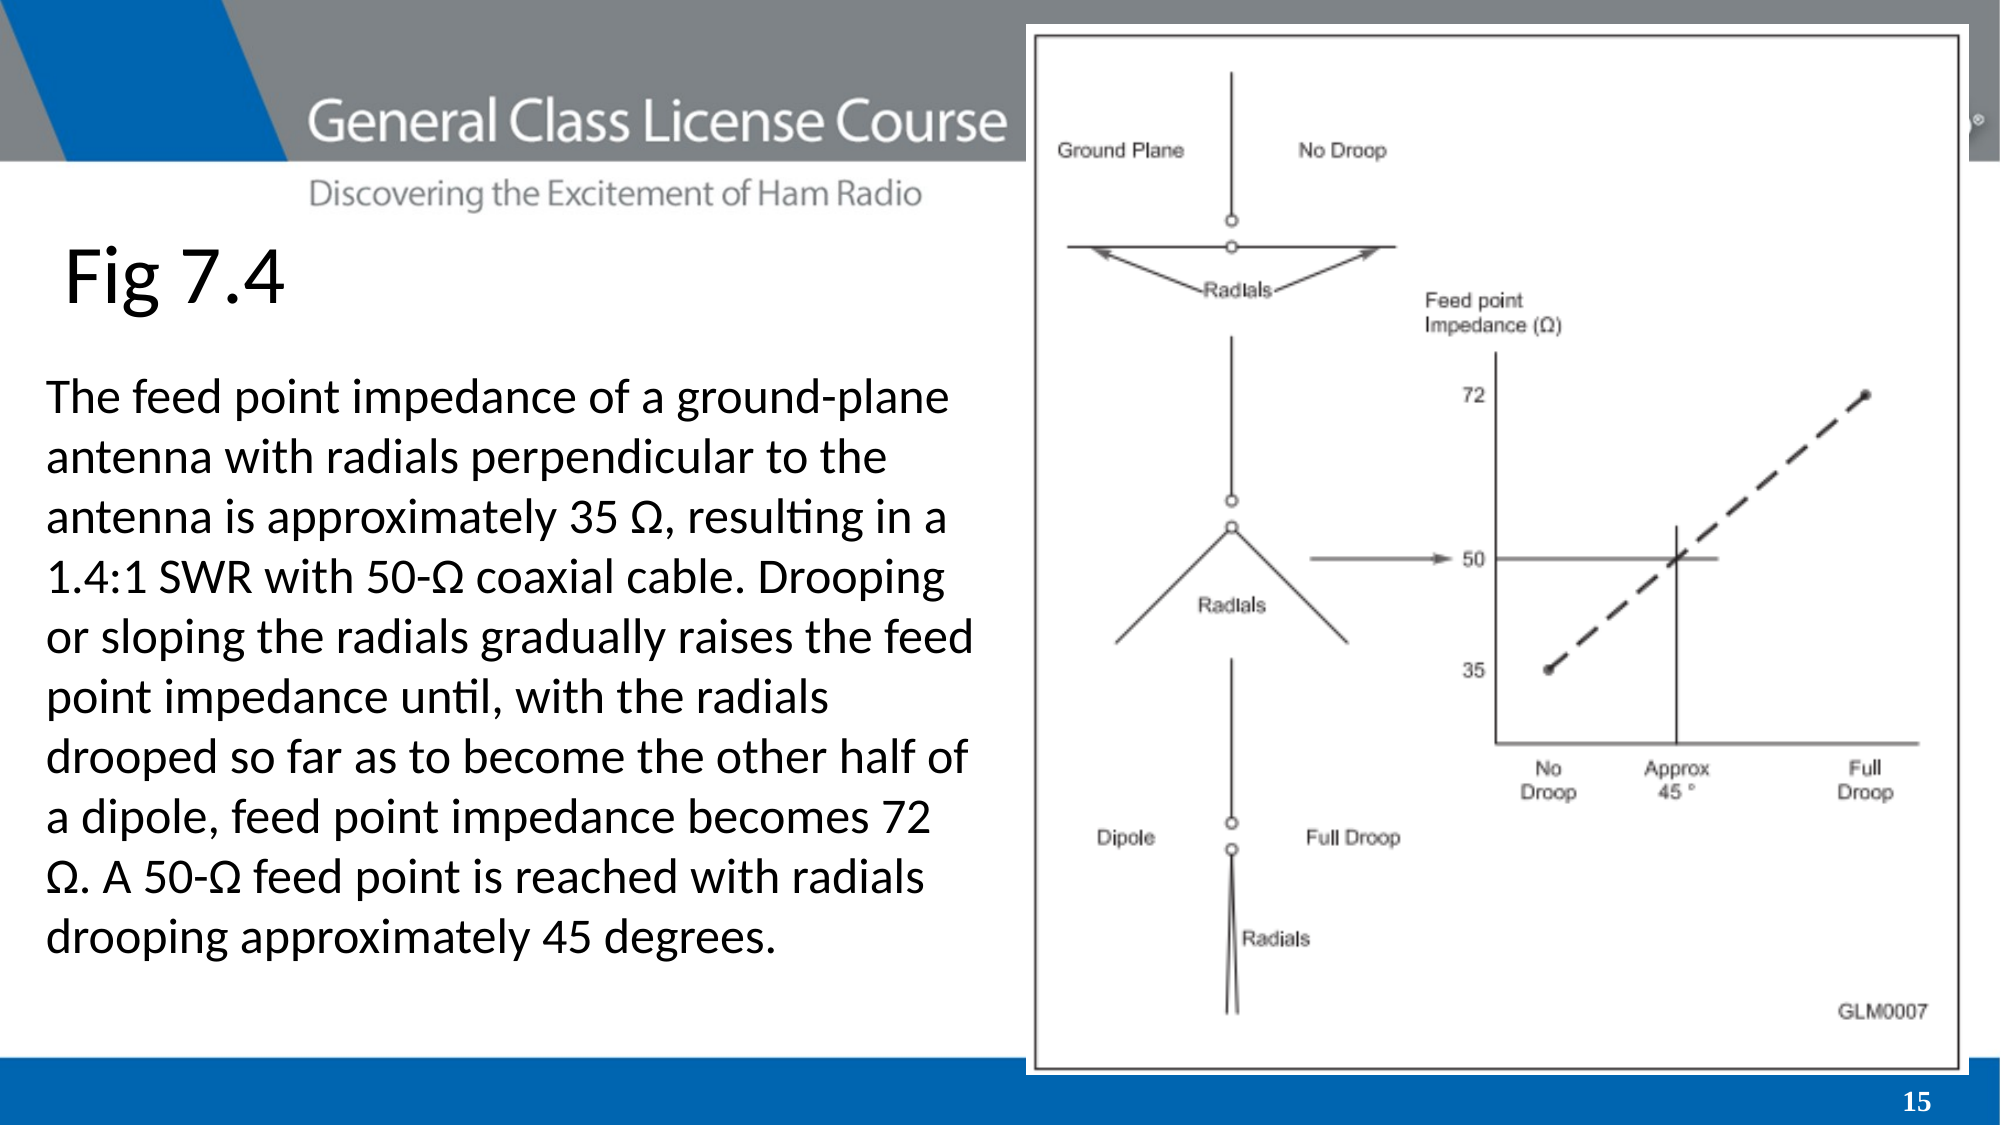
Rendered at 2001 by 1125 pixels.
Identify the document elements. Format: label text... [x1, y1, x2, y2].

title Fig 7.4 [50, 212, 304, 355]
text_box The feed point impedance of a ground-plane antenna with radials perpendicular to the antenna is approximately 35 Ω, resulting in a 1.4:1 SWR with 50-Ω coaxial cable. Drooping or sloping the radials gradually raises the feed point impedance until, with the radials drooped so far as to become the other half of a dipole, feed point impedance becomes 72 Ω. A 50-Ω feed point is reached with radials drooping approximately 45 degrees. [31, 355, 1000, 971]
picture [0, 0, 2001, 1125]
